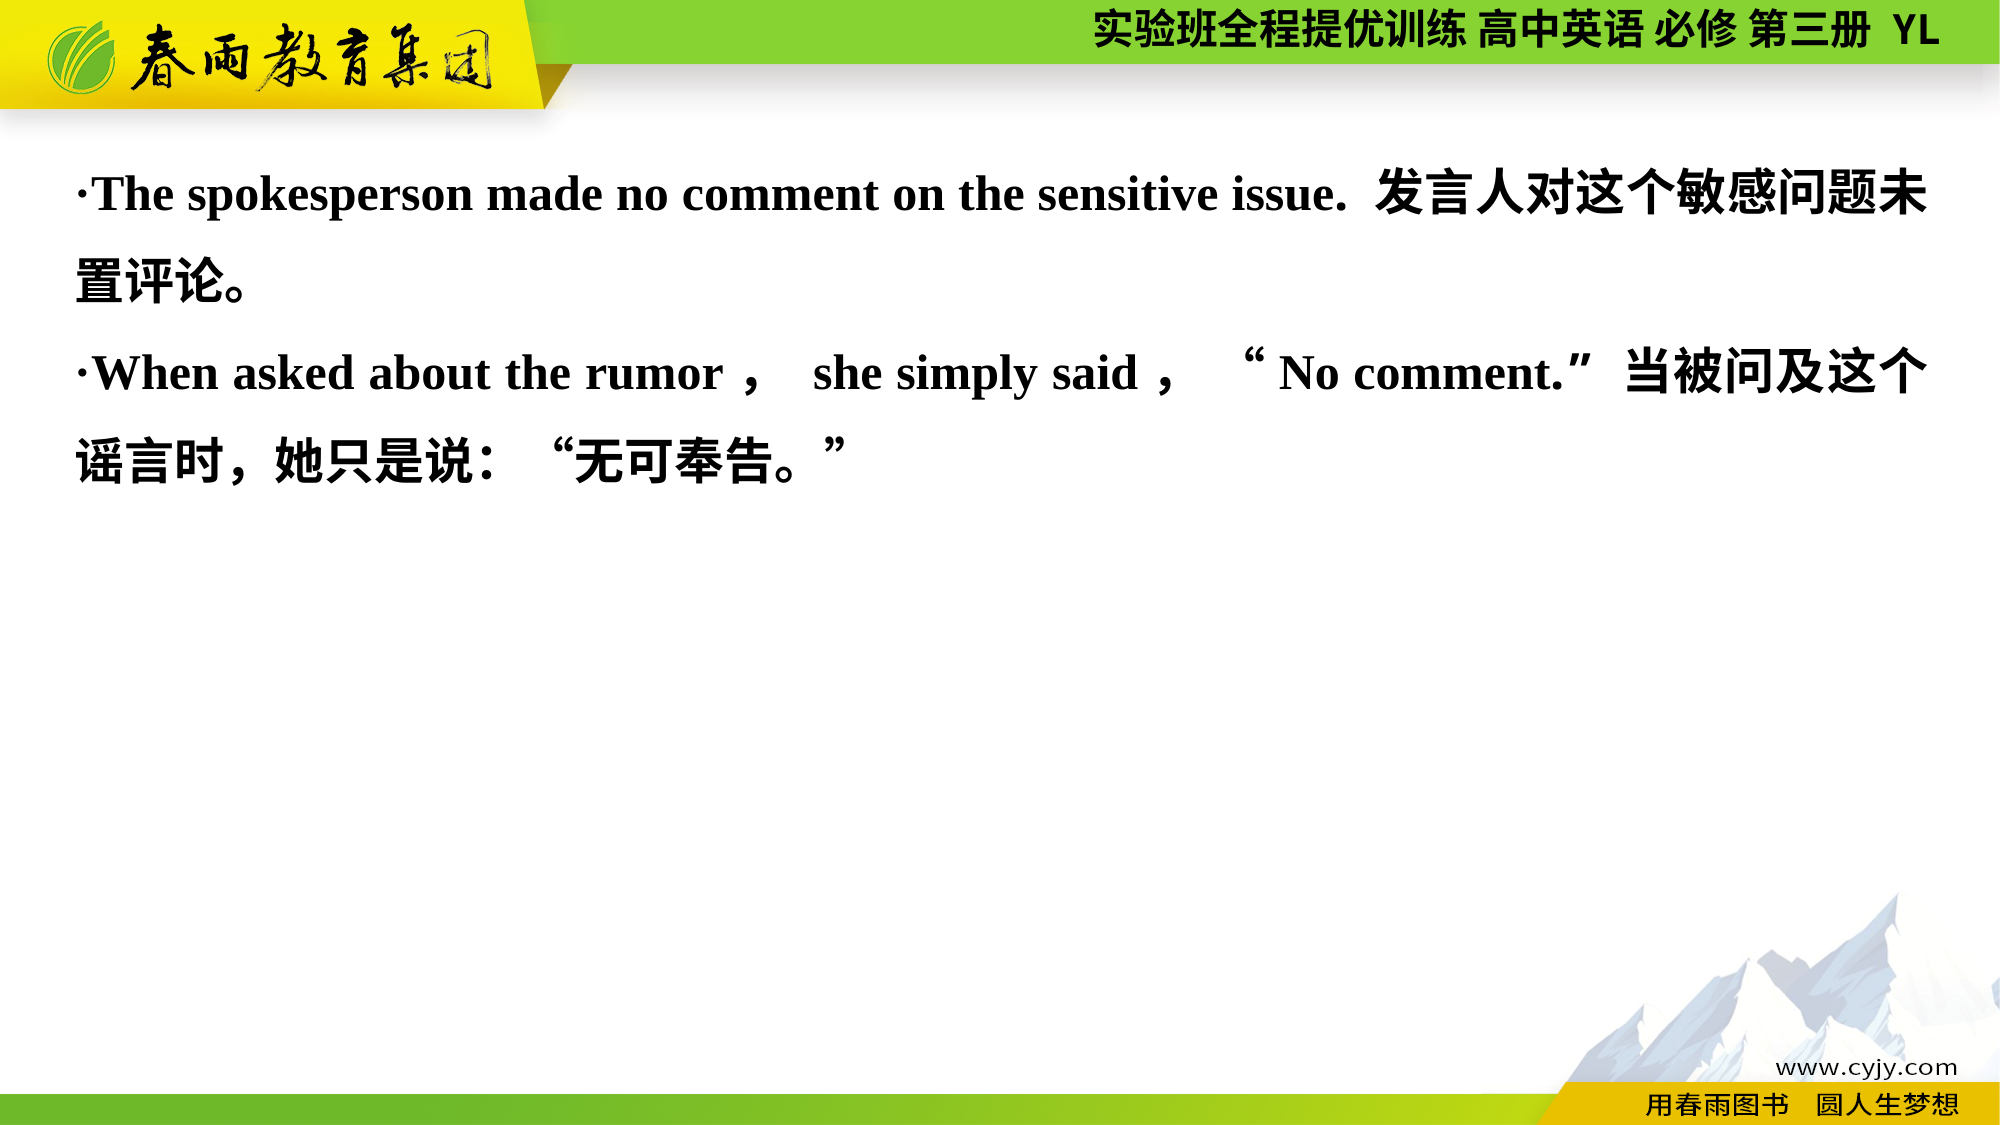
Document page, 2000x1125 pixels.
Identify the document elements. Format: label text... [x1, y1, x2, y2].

list ·The spokesperson made no comment on the sensitive issue. 发言人对这个敏感问题未置评论。 ·When asked about the rumor， she simply said， “No comment.” 当被问及这个谣言时，她只是说：“无可奉告。” [59, 122, 1944, 490]
picture [0, 0, 2000, 1125]
